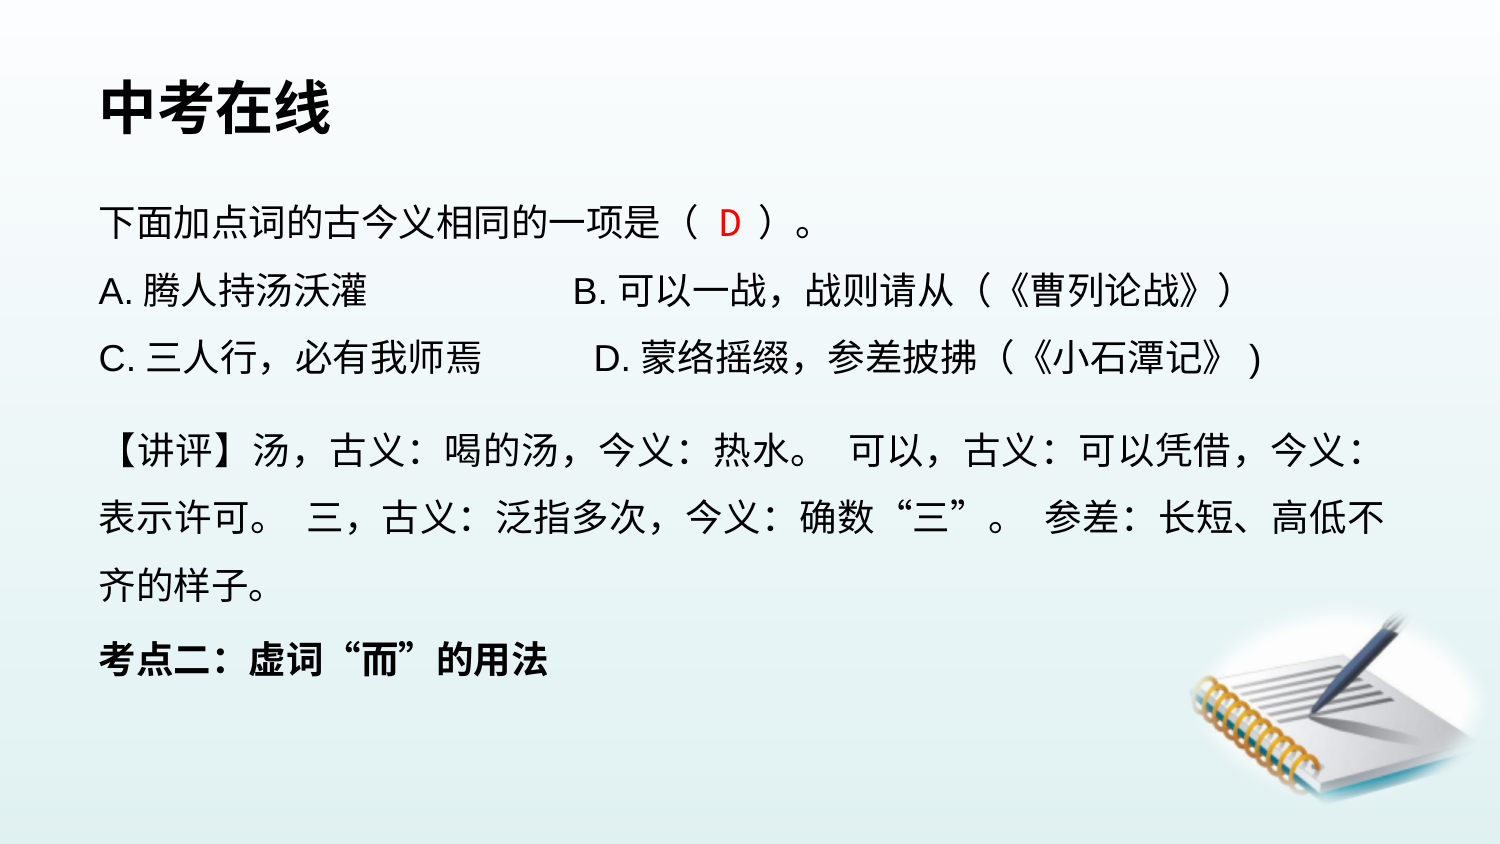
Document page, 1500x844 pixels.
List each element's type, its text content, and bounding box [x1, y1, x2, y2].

picture [1178, 595, 1500, 810]
text_box D [704, 169, 792, 252]
text_box 考点二：虚词“而”的用法 [84, 628, 638, 688]
text_box 下面加点词的古今义相同的一项是（ ）。 A.腾人持汤沃灌 B.可以一战，战则请从（《曹列论战》） C.三人行，必有我师焉 D.蒙络摇缀，参差披拂（《小石潭记》) [84, 169, 1361, 387]
text_box 中考在线 [84, 71, 368, 134]
text_box 【讲评】汤，古义：喝的汤，今义：热水。 可以，古义：可以凭借，今义：表示许可。 三，古义：泛指多次，今义：确数“三”。 参差：长短、高低不齐的样子。 [84, 397, 1400, 615]
